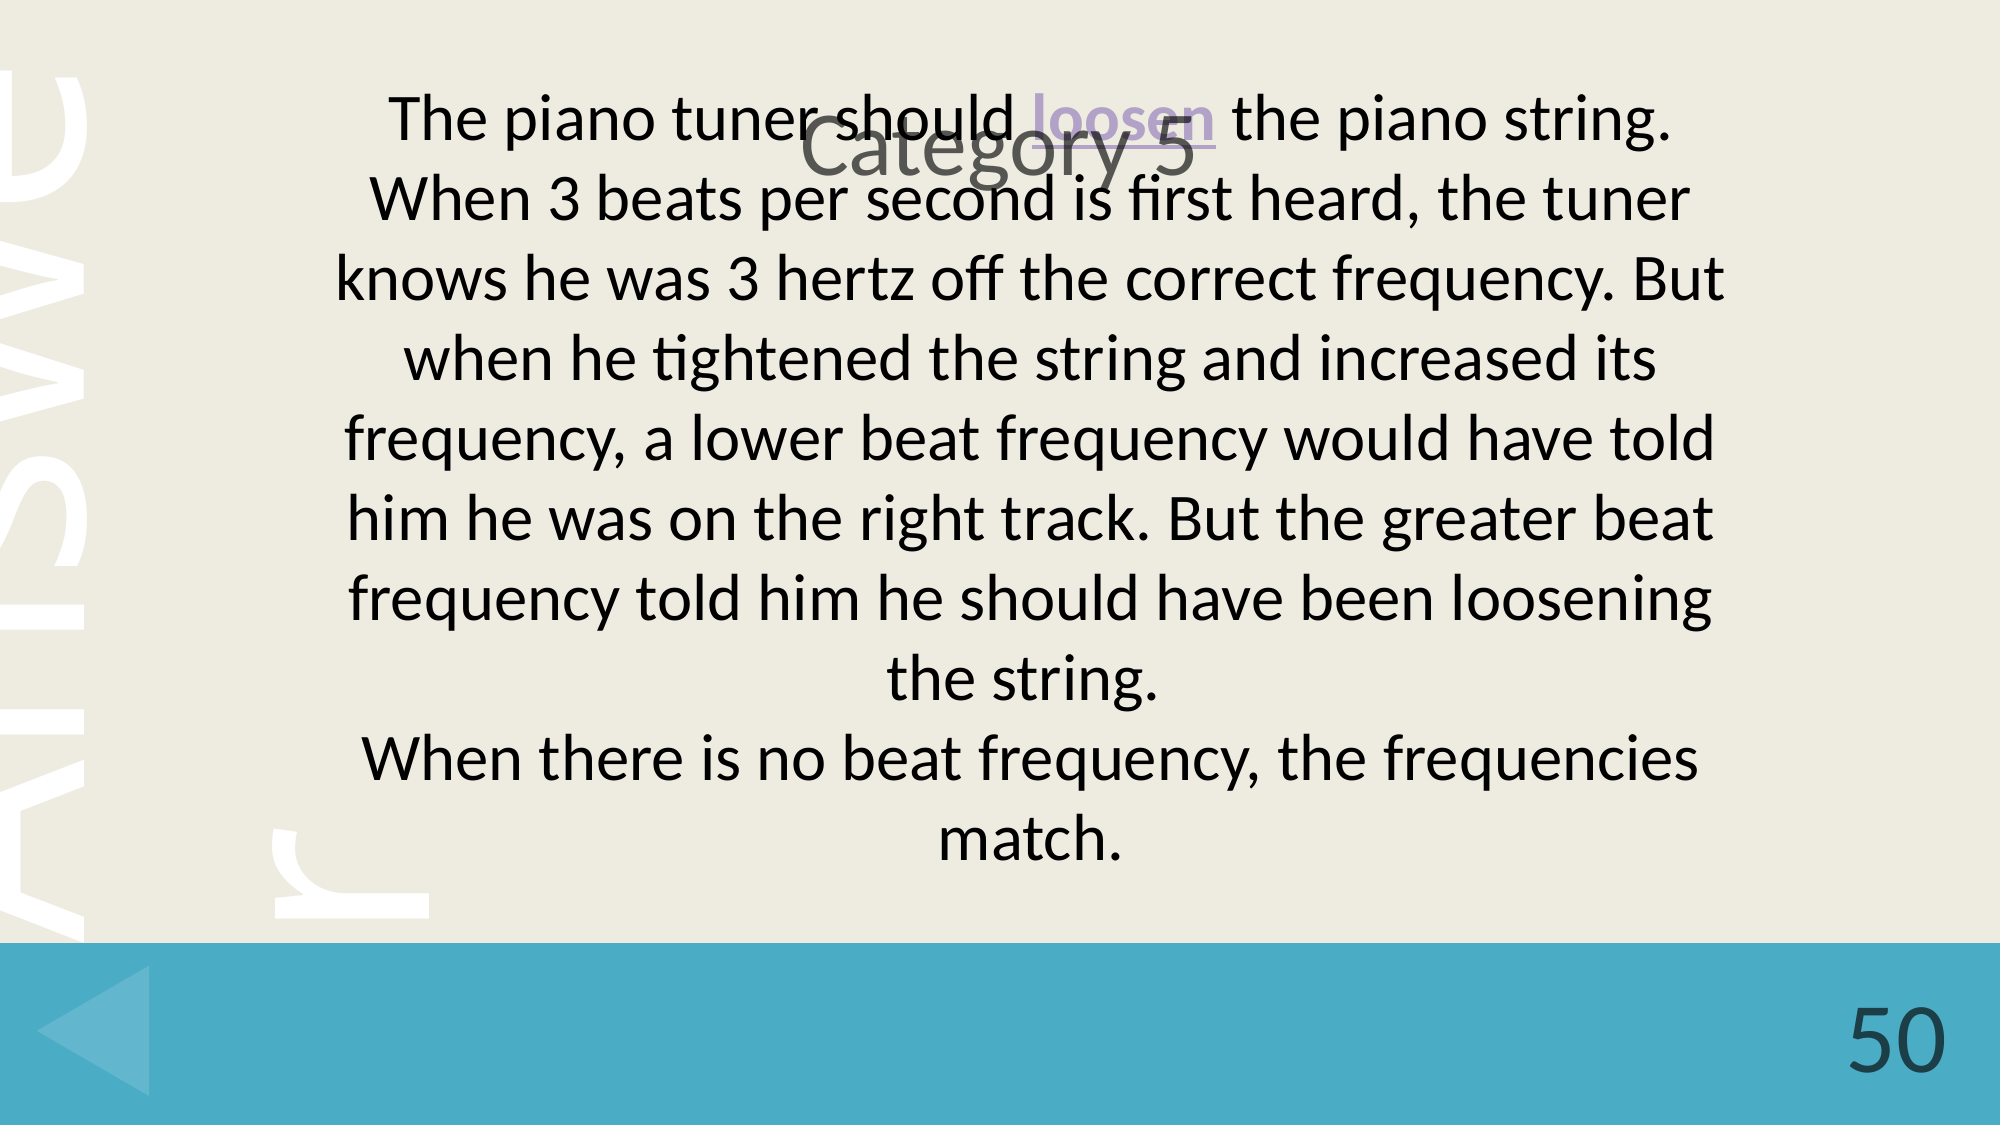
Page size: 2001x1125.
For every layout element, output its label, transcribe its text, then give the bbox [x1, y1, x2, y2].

list The piano tuner should loosen the piano string. When 3 beats per second is first heard, the tuner knows he was 3 hertz off the correct frequency. But when he tightened the string and increased its frequency, a lower beat frequency would have told him he was on the right track. But the greater beat frequency told him he should have been loosen­ing the string. When there is no beat frequency, the frequencies match. [302, 238, 1760, 709]
title Category 5 [99, 45, 1900, 233]
list 50 [1494, 967, 1963, 1097]
